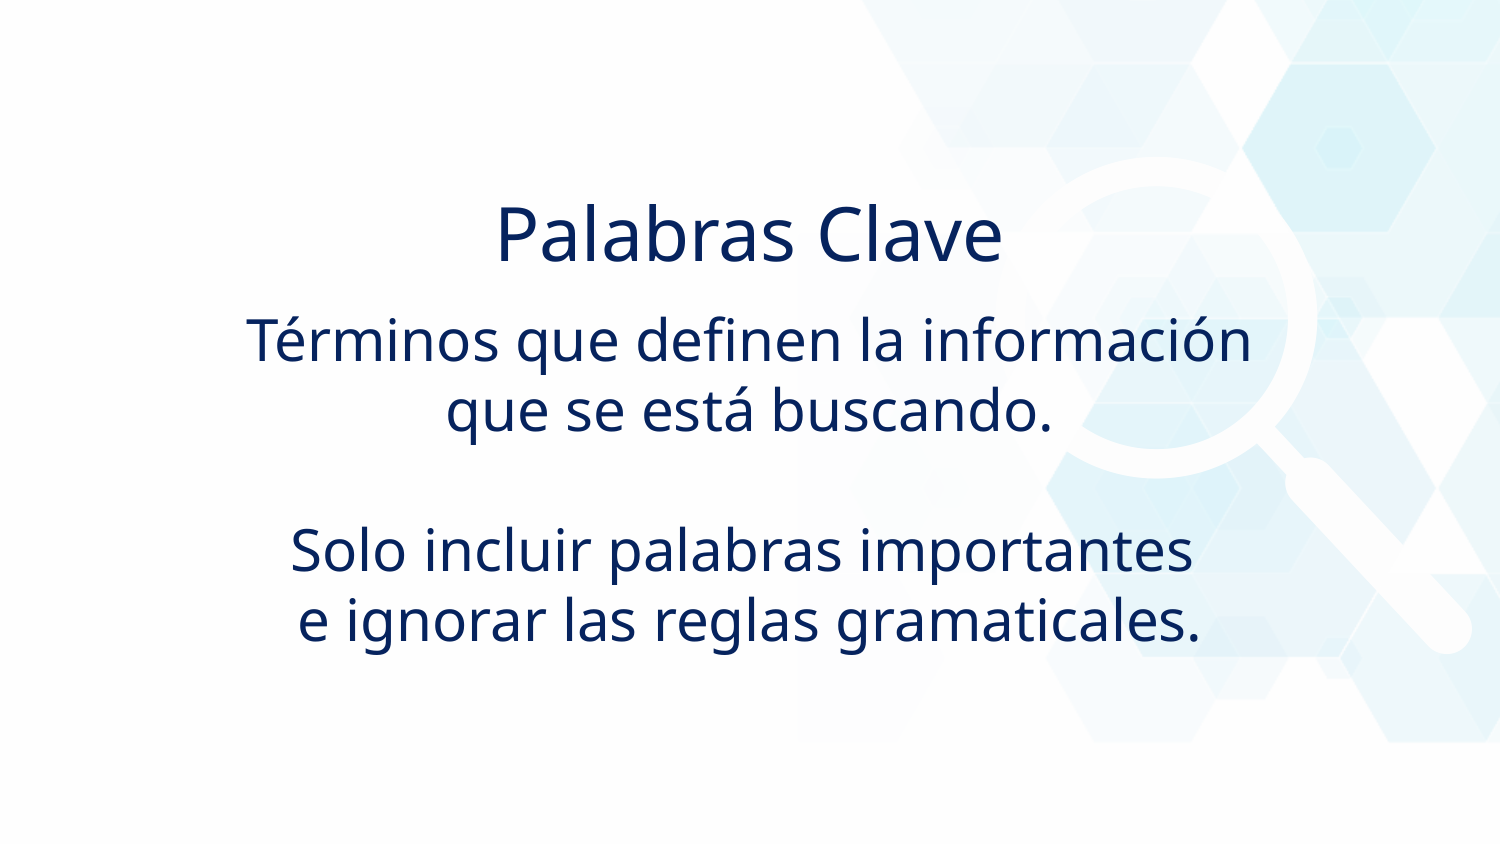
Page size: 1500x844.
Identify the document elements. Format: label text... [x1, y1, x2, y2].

text_box Términos que definen la información que se está buscando. Solo incluir palabras importantes e ignorar las reglas gramaticales. [186, 288, 1313, 632]
text_box Palabras Clave [0, 171, 1500, 308]
